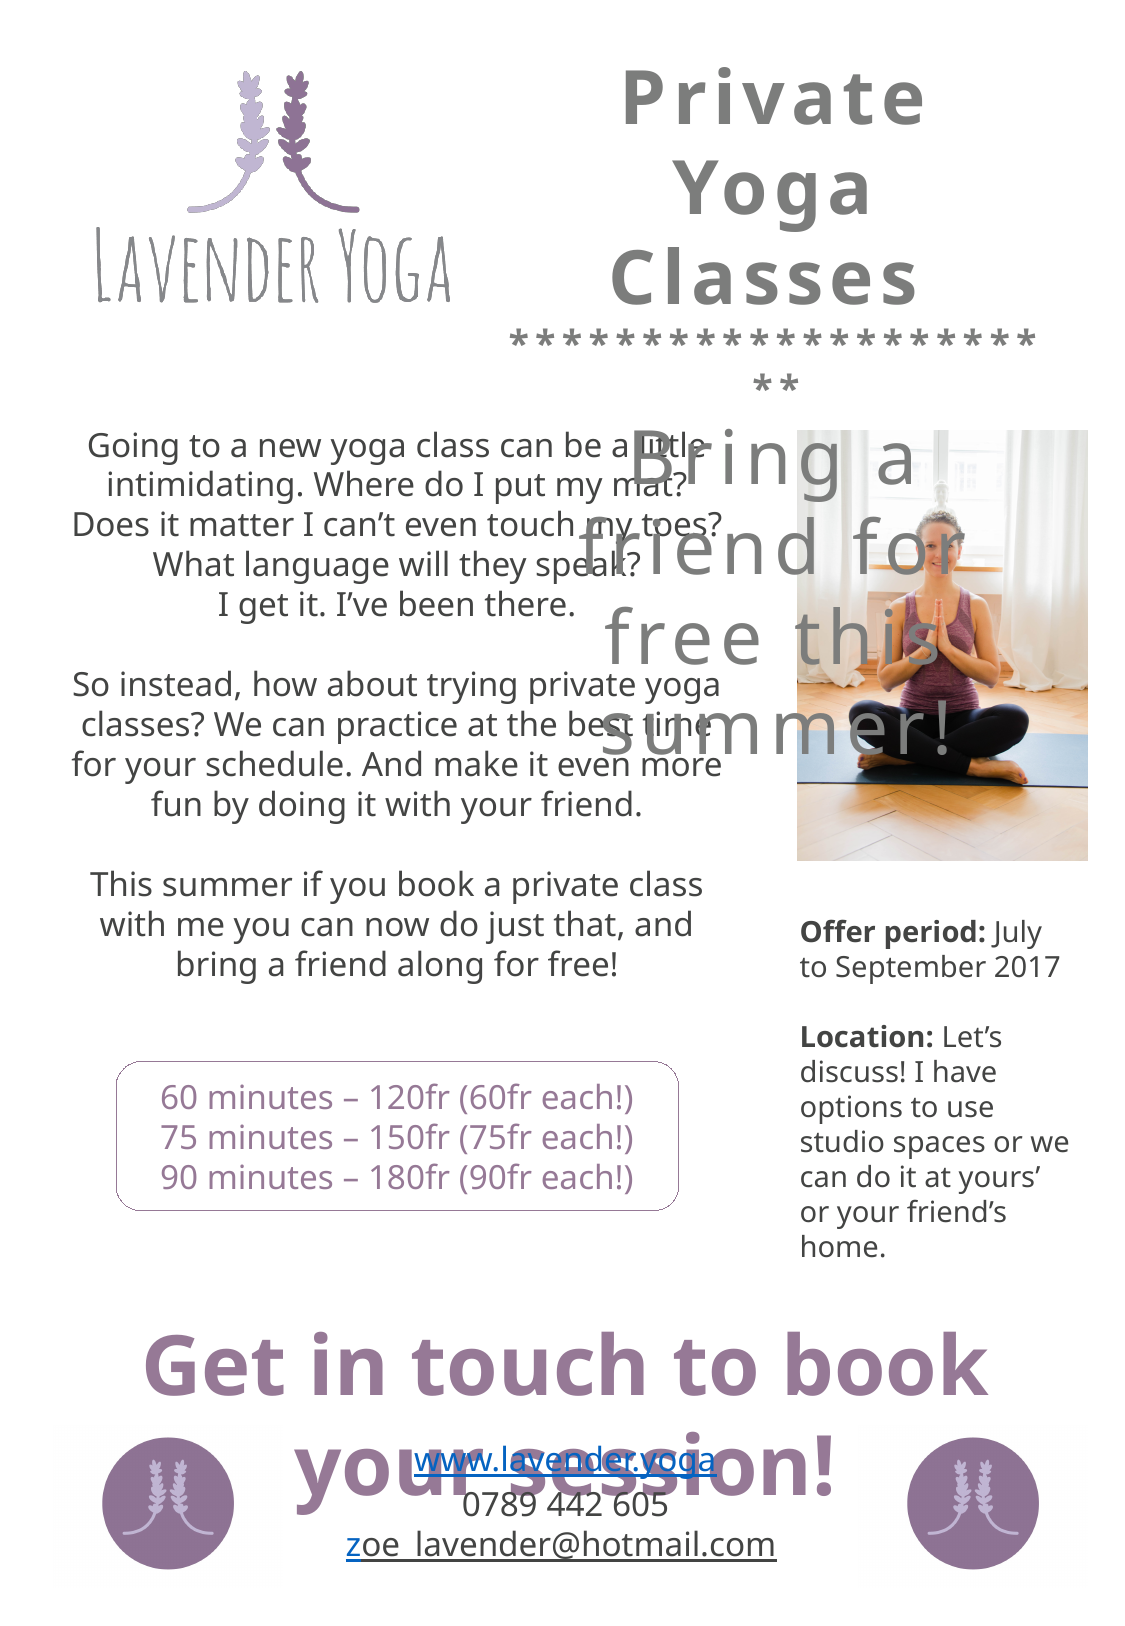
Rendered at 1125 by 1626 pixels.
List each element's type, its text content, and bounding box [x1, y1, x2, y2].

text_box Going to a new yoga class can be a little intimidating. Where do I put my mat? Does it matter I can’t even touch my toes? What language will they speak? I get it. I’ve been there. So instead, how about trying private yoga classes? We can practice at the best time for your schedule. And make it even more fun by doing it with your friend. This summer if you book a private class with me you can now do just that, and bring a friend along for free! [53, 416, 742, 1030]
picture [53, 1425, 283, 1588]
text_box Offer period: July to September 2017 Location: Let’s discuss! I have options to use studio spaces or we can do it at yours’ or your friend’s home. [784, 905, 1090, 1271]
text_box 60 minutes – 120fr (60fr each!) 75 minutes – 150fr (75fr each!) 90 minutes – 180fr (90fr each!) [116, 1061, 679, 1211]
text_box www.lavender.yoga 0789 442 605 zoe_lavender@hotmail.com [47, 1431, 1084, 1617]
text_box Private Yoga Classes ********************** Bring a friend for free this summer! [492, 42, 1061, 777]
picture [797, 430, 1088, 861]
picture [858, 1425, 1088, 1588]
text_box Get in touch to book your session! [43, 1304, 1088, 1520]
picture [24, 24, 521, 372]
